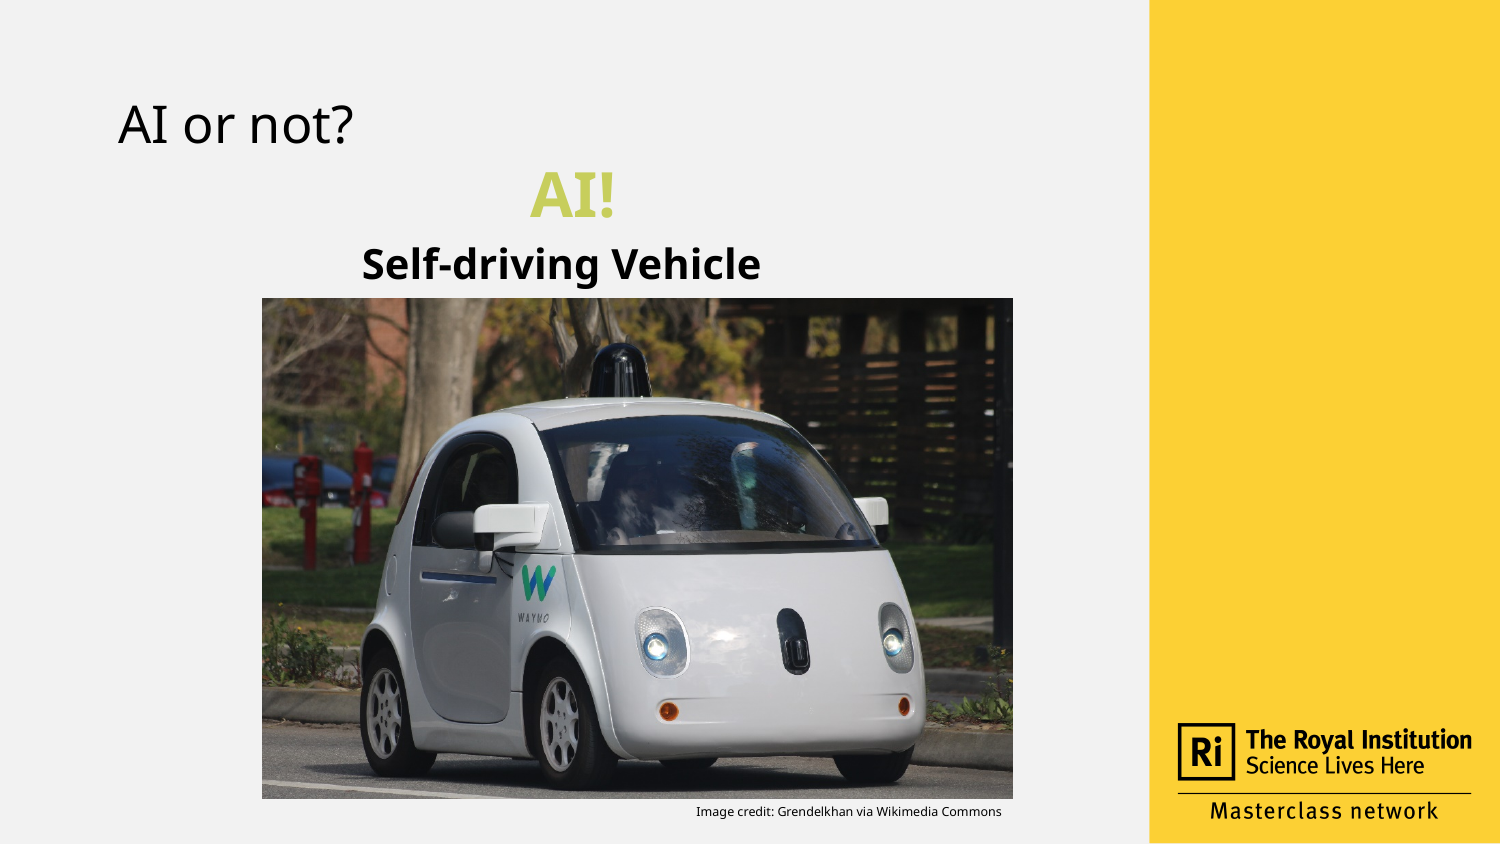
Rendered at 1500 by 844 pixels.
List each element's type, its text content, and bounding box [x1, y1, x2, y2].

picture [262, 298, 1013, 799]
picture [1149, 702, 1500, 844]
list Self-driving Vehicle [346, 235, 994, 298]
text_box AI! [516, 147, 883, 238]
title AI or not? [103, 44, 1397, 208]
text_box Image credit: Grendelkhan via Wikimedia Commons [587, 799, 1013, 844]
